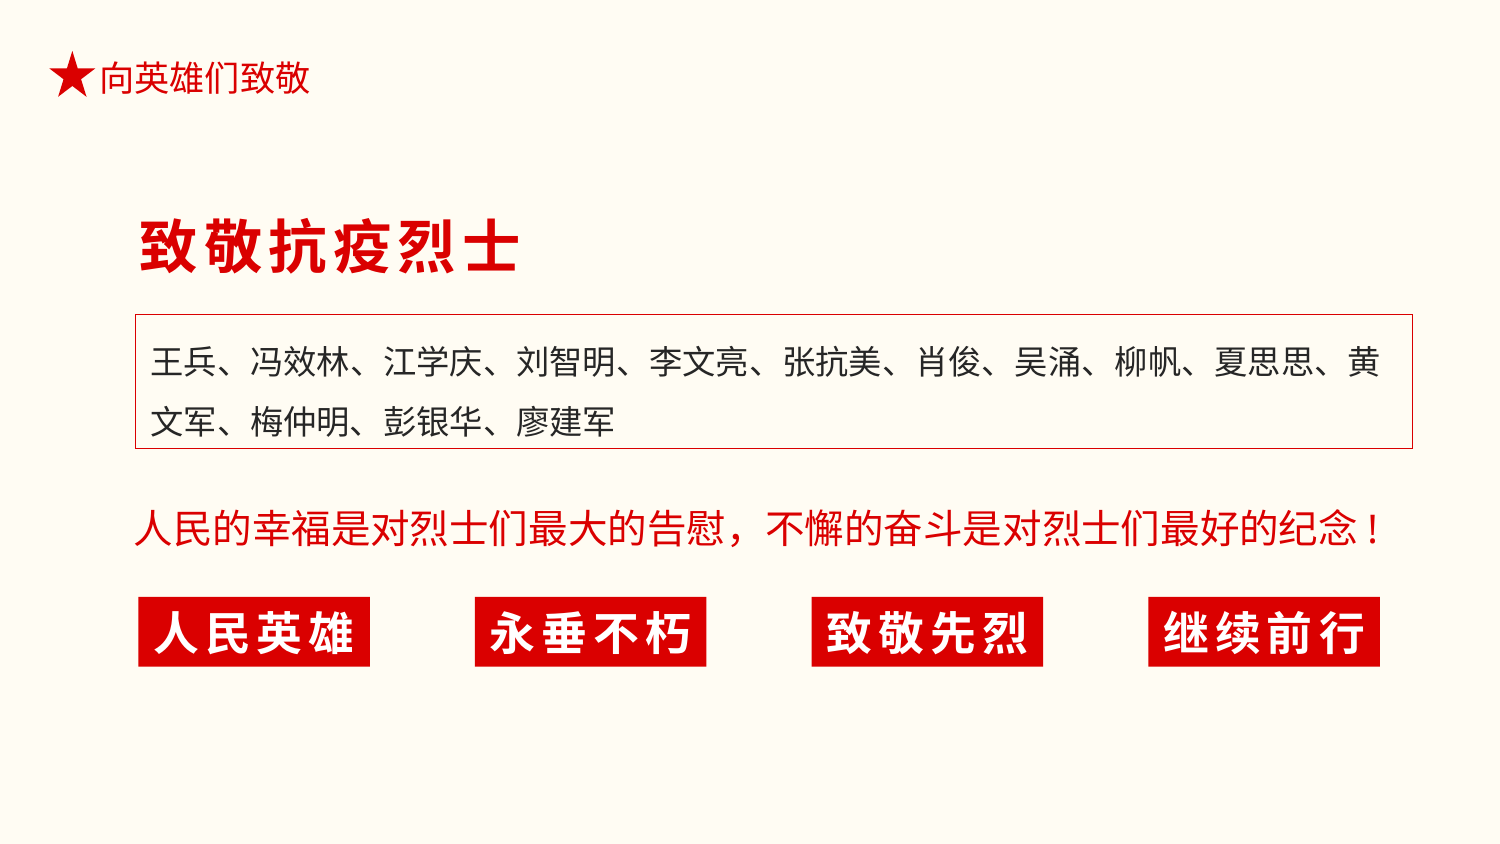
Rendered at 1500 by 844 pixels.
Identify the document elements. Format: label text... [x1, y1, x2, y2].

text_box 王兵、冯效林、江学庆、刘智明、李文亮、张抗美、肖俊、吴涌、柳帆、夏思思、黄文军、梅仲明、彭银华、廖建军 [135, 314, 1413, 449]
text_box 永垂不朽 [474, 596, 707, 667]
text_box 人民的幸福是对烈士们最大的告慰，不懈的奋斗是对烈士们最好的纪念! [118, 472, 1400, 559]
text_box 致敬抗疫烈士 [124, 202, 563, 288]
text_box 人民英雄 [138, 596, 370, 667]
text_box 致敬先烈 [811, 596, 1044, 667]
text_box 继续前行 [1148, 596, 1380, 667]
